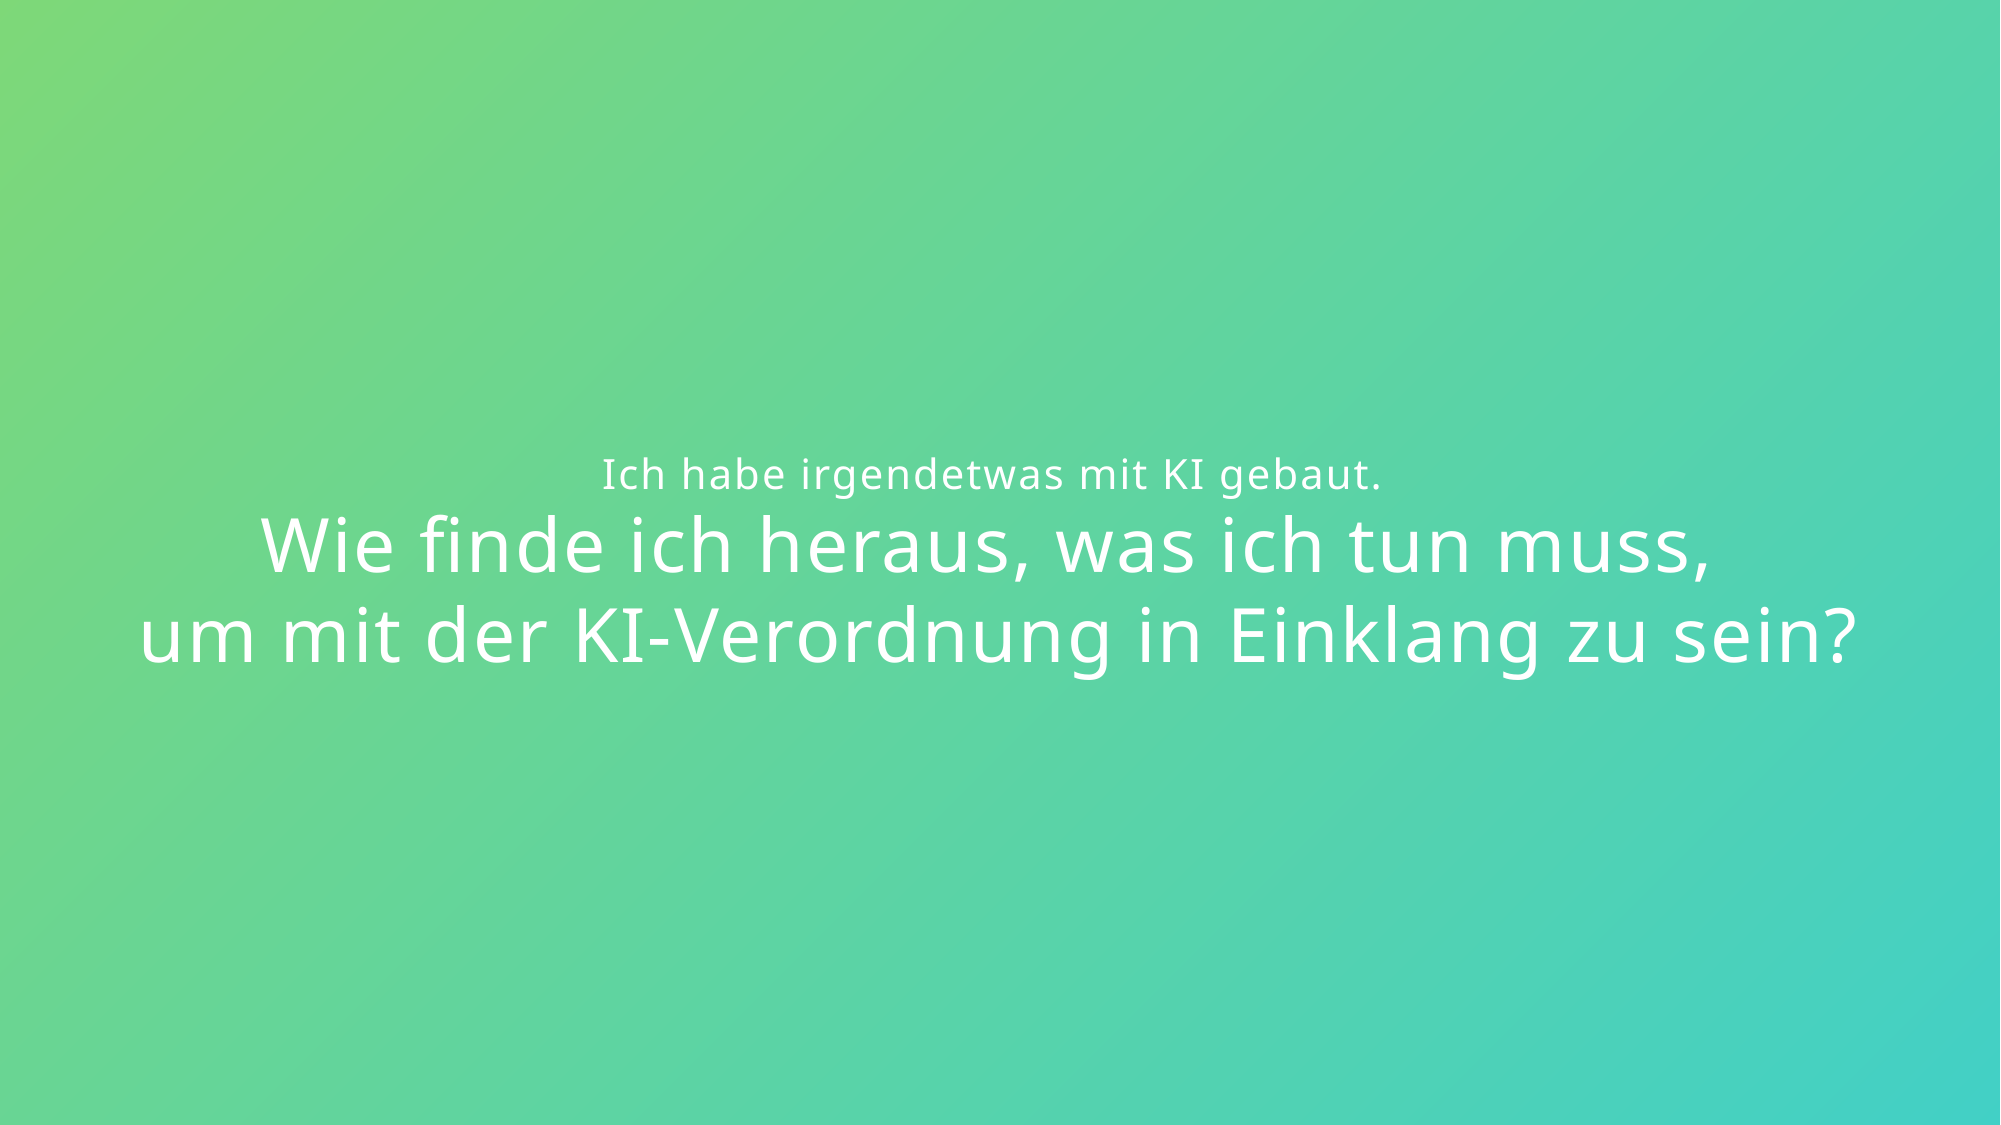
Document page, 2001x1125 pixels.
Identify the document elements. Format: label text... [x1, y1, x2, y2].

title Ich habe irgendetwas mit KI gebaut. Wie finde ich heraus, was ich tun muss, um mit der KI-Verordnung in Einklang zu sein? [117, 438, 1882, 687]
